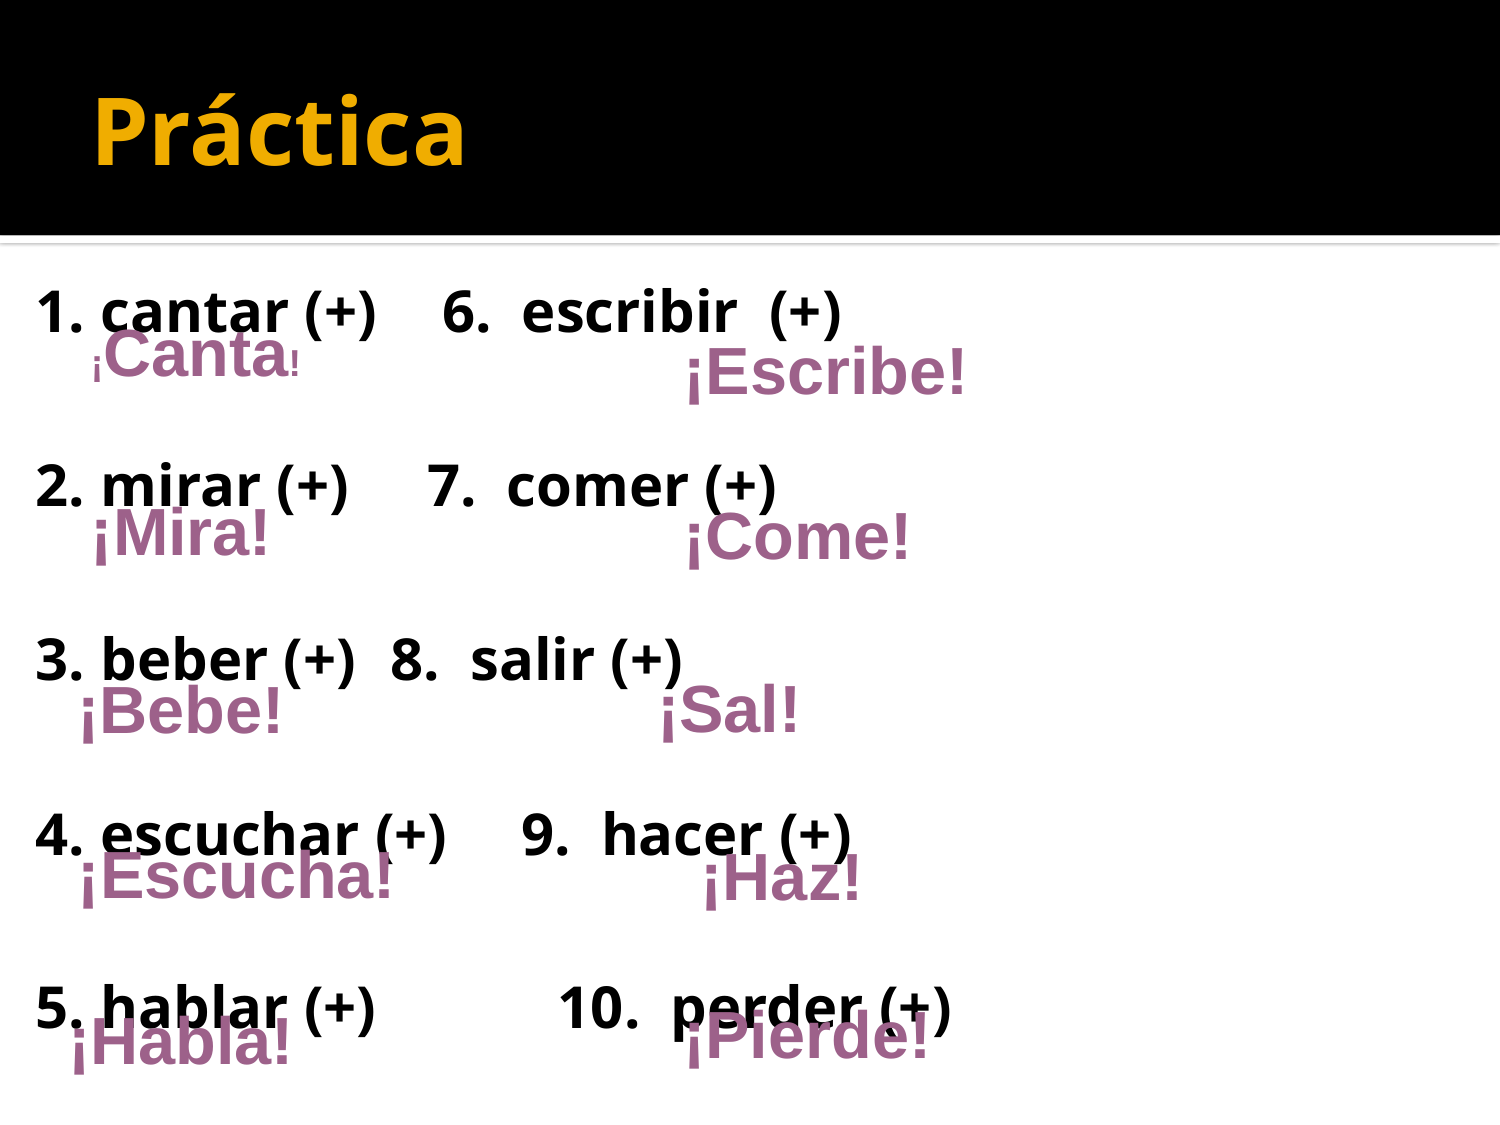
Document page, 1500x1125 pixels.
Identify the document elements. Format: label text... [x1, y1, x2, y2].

text_box ¡Sal! [642, 658, 817, 754]
text_box ¡Canta! [76, 302, 317, 398]
text_box ¡Come! [668, 485, 928, 580]
text_box ¡Haz! [685, 826, 879, 922]
text_box ¡Habla! [53, 990, 310, 1086]
title Práctica [75, 25, 1425, 155]
text_box ¡Escribe! [668, 320, 984, 416]
text_box ¡Escucha! [63, 824, 412, 920]
list 1. cantar (+) 6. escribir (+) 2. mirar (+) 7. comer (+) 3. beber (+) 8. salir (+) 4. escuchar (+) 9. hacer (+) 5. hablar (+) 10. perder (+) [26, 155, 1474, 1056]
text_box ¡Bebe! [62, 659, 300, 754]
text_box ¡Pierde! [668, 984, 947, 1080]
text_box ¡Mira! [76, 481, 288, 577]
